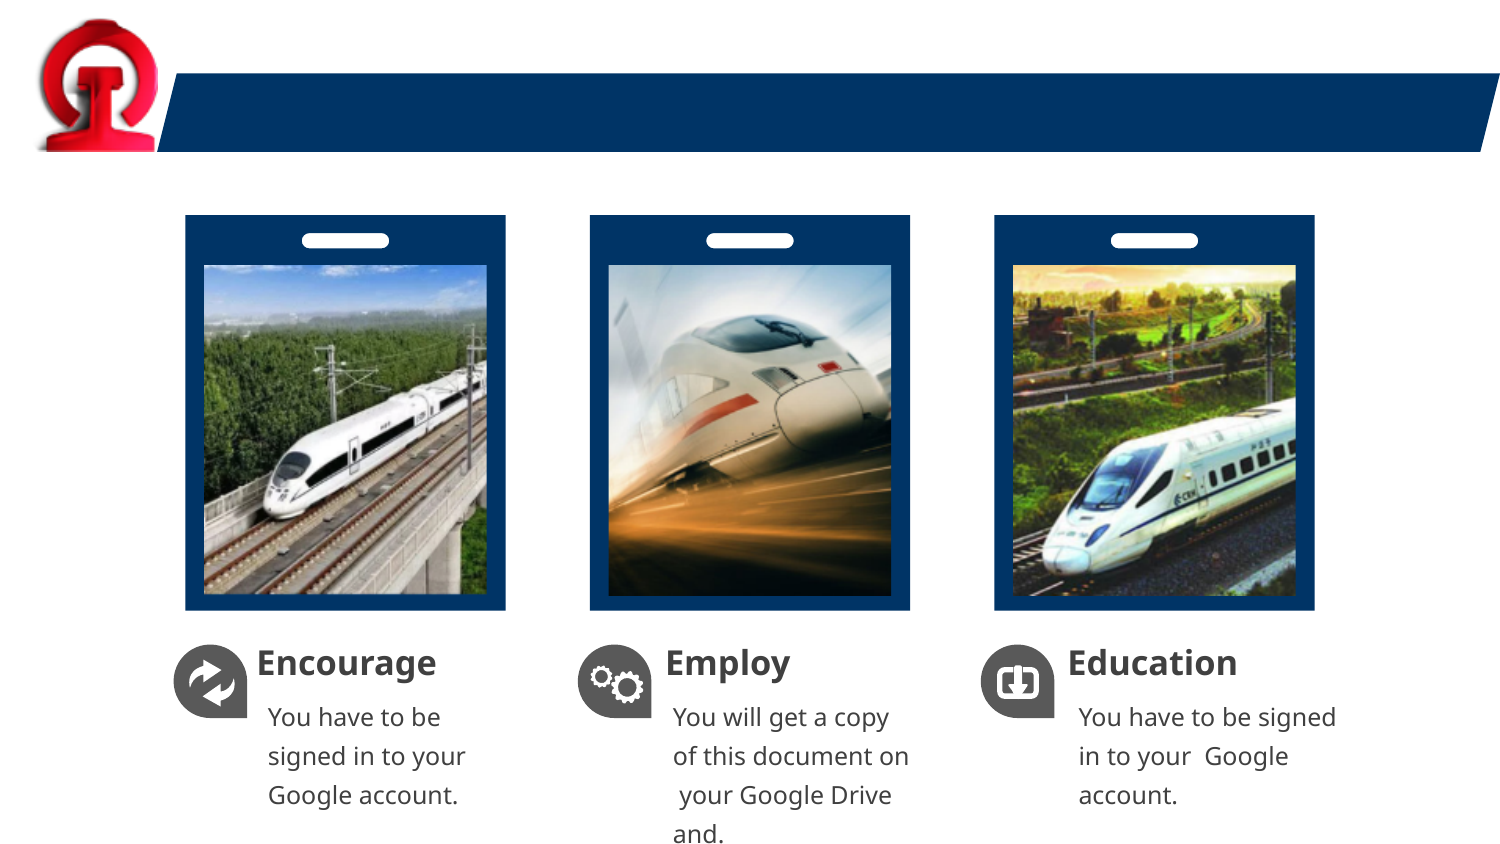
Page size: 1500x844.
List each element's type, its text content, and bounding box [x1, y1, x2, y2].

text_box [173, 644, 248, 719]
text_box You have to be signed in to your Google account. [256, 687, 521, 816]
text_box Education [1056, 635, 1250, 689]
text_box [589, 215, 911, 611]
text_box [994, 215, 1315, 611]
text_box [980, 644, 1055, 719]
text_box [577, 644, 652, 719]
text_box Encourage [245, 635, 449, 689]
picture [31, 16, 158, 152]
text_box You will get a copy of this document on your Google Drive and. [661, 687, 927, 844]
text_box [185, 215, 506, 611]
text_box Employ [653, 635, 802, 689]
text_box You have to be signed in to your Google account. [1067, 687, 1352, 816]
